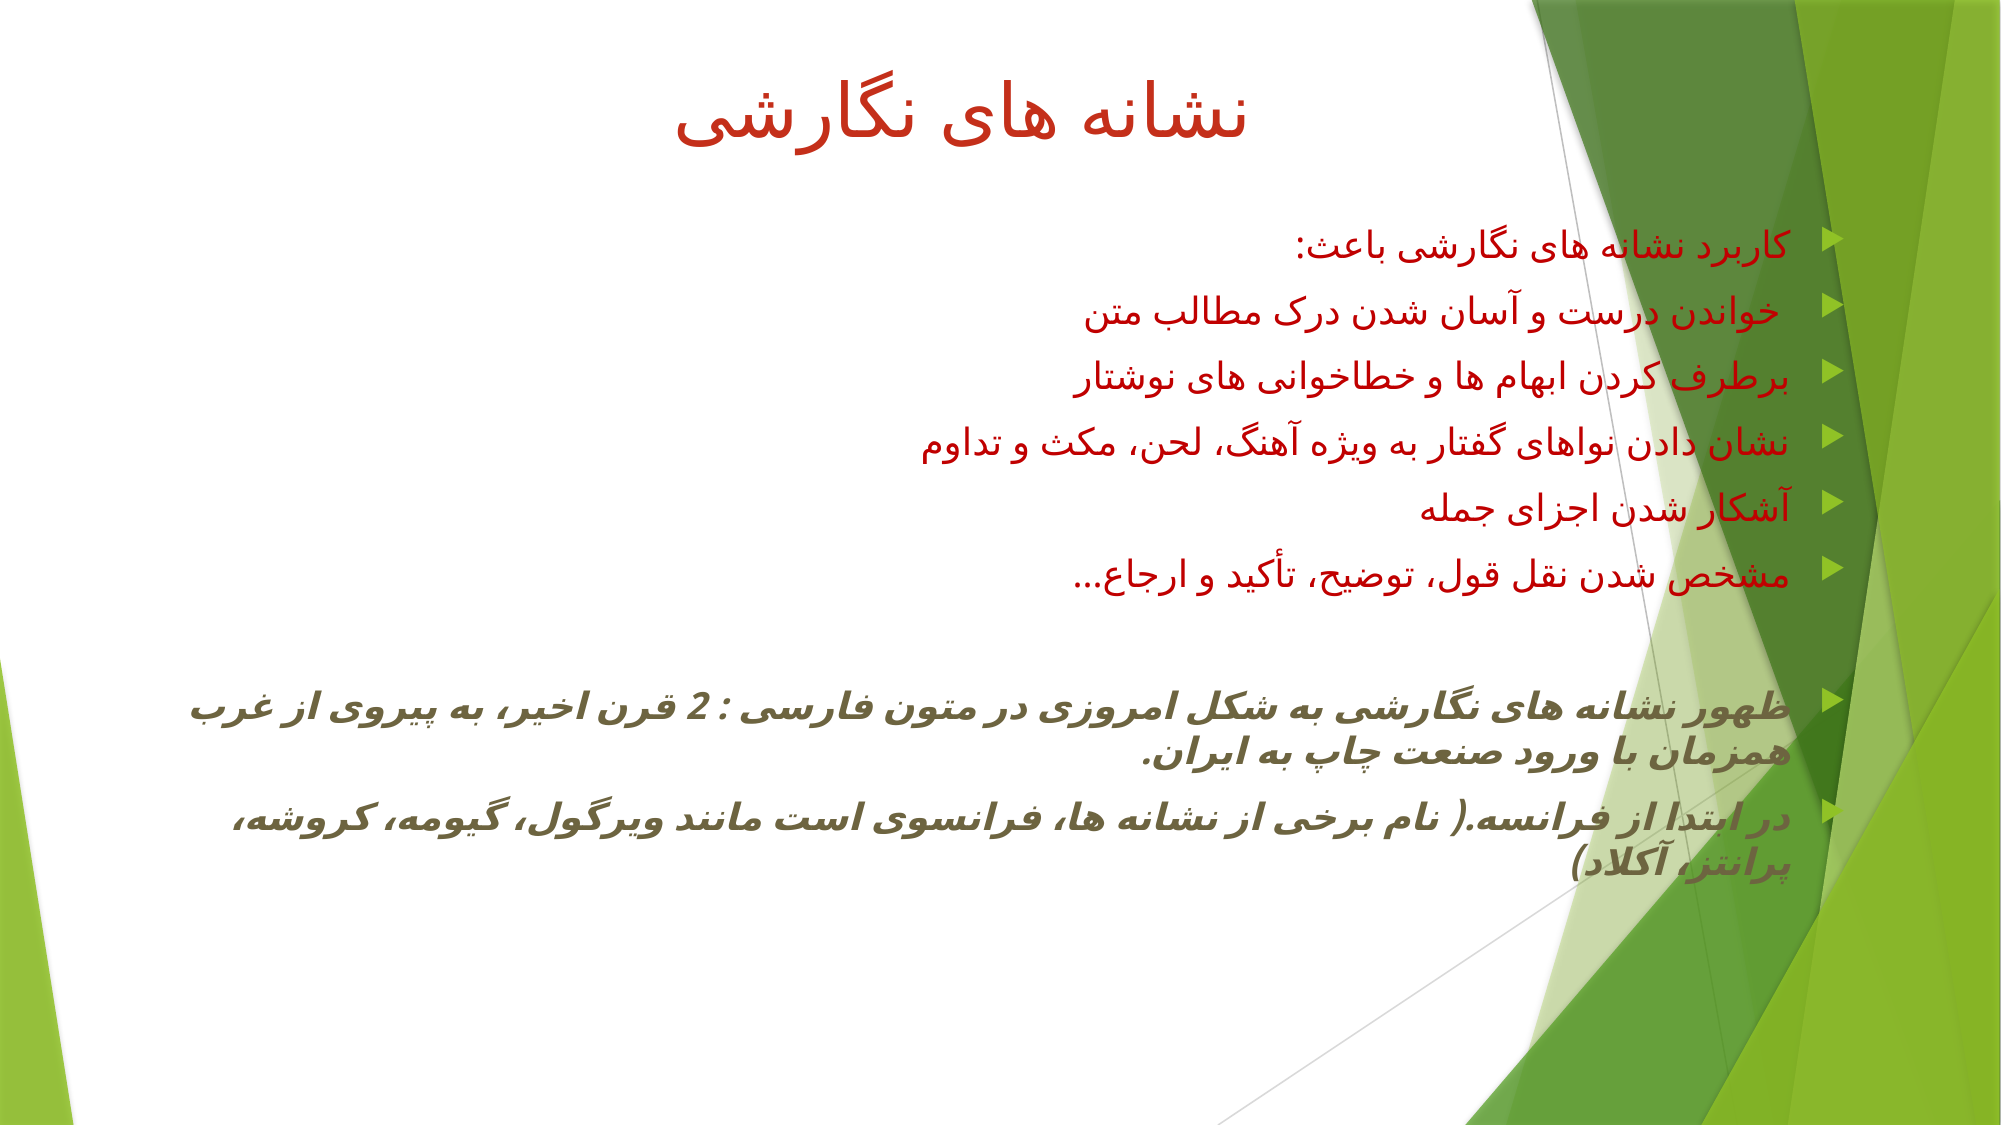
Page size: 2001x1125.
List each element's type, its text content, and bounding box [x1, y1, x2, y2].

list کاربرد نشانه های نگارشی باعث: خواندن درست و آسان شدن درک مطالب متن برطرف کردن ابهام ها و خطاخوانی های نوشتار نشان دادن نواهای گفتار به ویژه آهنگ، لحن، مکث و تداوم آشکار شدن اجزای جمله مشخص شدن نقل قول، توضیح، تأکید و ارجاع... ظهور نشانه های نگارشی به شکل امروزی در متون فارسی : 2 قرن اخیر، به پیروی از غرب همزمان با ورود صنعت چاپ به ایران. در ابتدا از فرانسه.( نام برخی از نشانه ها، فرانسوی است مانند ویرگول، گیومه، کروشه، پرانتز، آکلاد) [137, 213, 1863, 1014]
title نشانه های نگارشی [137, 54, 1788, 213]
